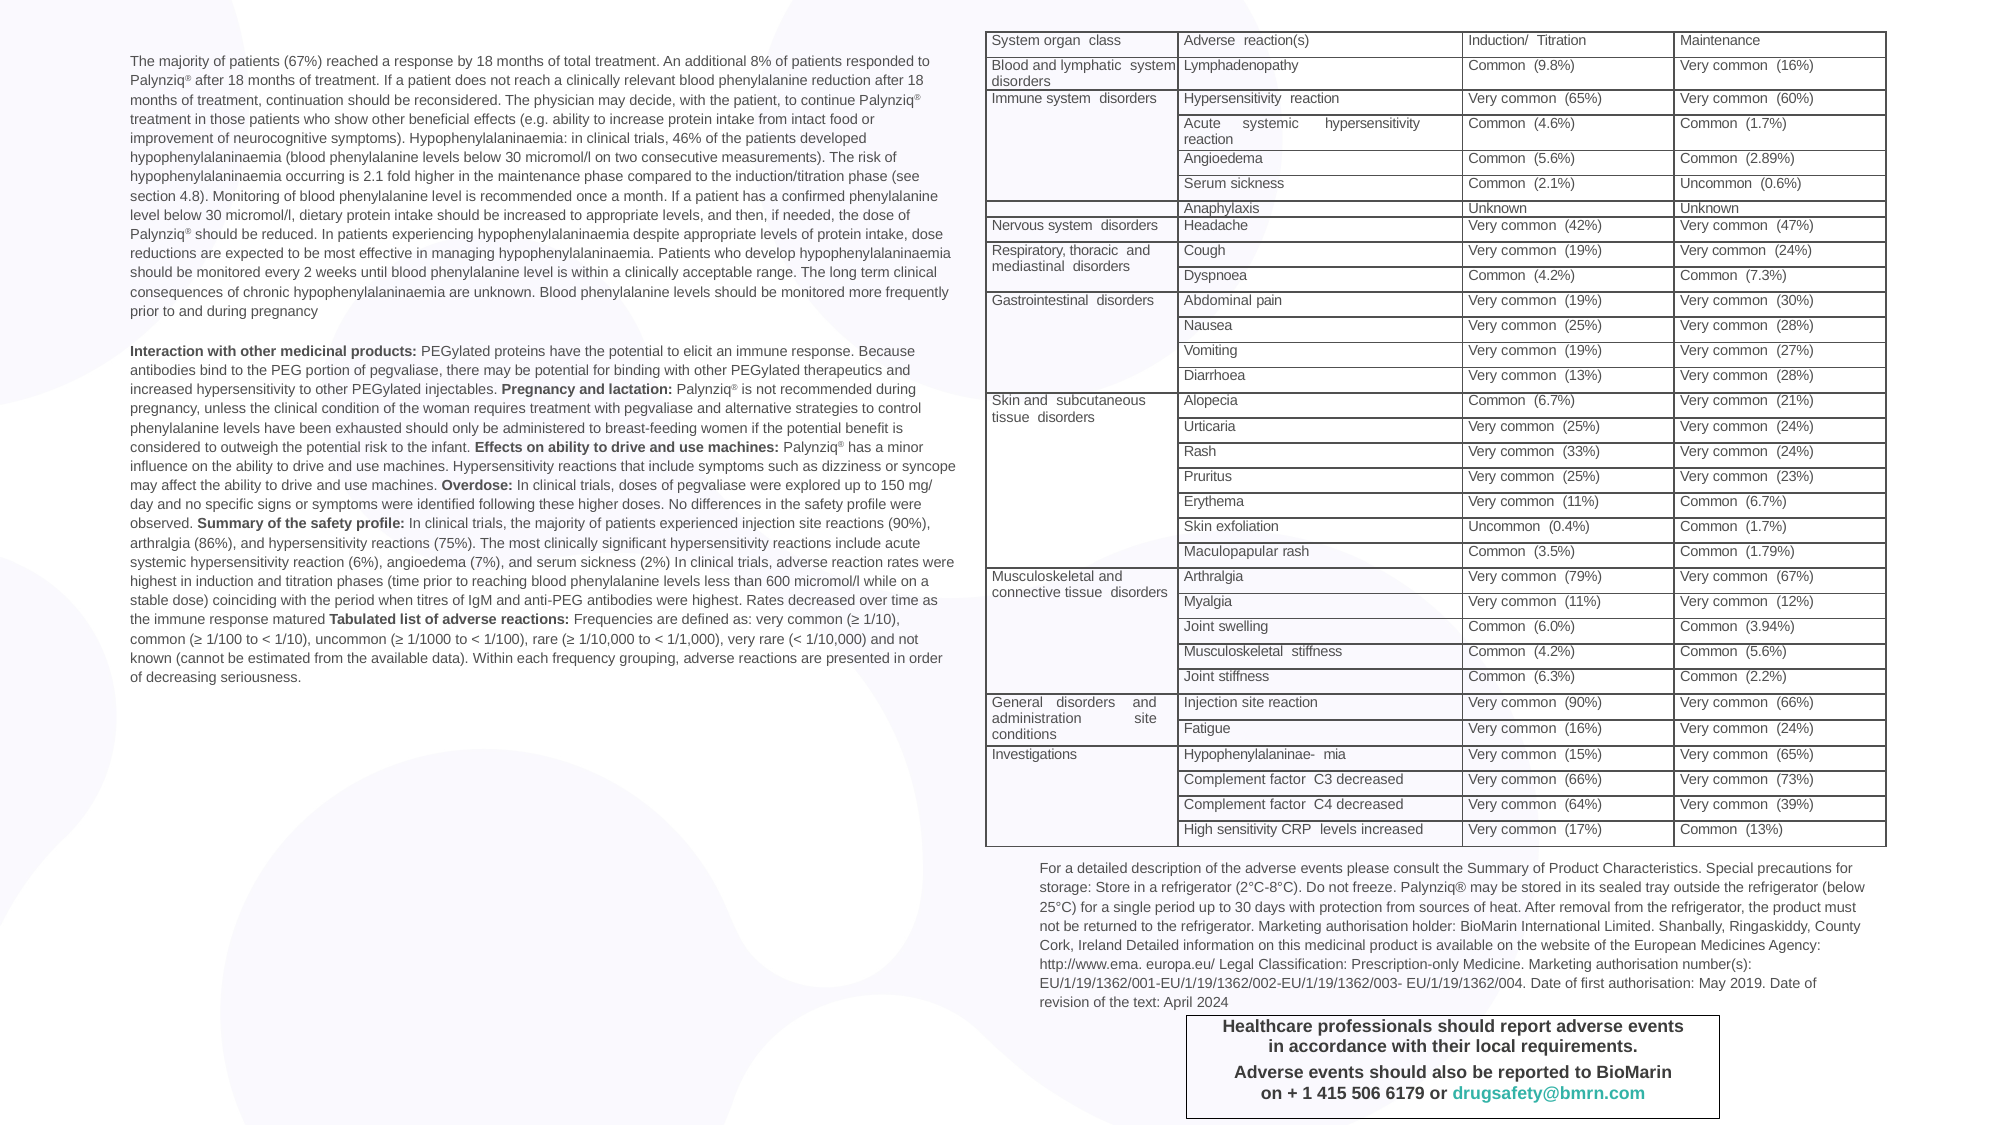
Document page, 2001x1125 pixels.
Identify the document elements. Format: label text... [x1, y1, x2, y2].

table_cell Dyspnoea [1179, 268, 1462, 291]
table_cell Maculopapular rash [1179, 544, 1462, 567]
table_cell Injection site reaction [1179, 695, 1462, 719]
table_cell Vomiting [1179, 343, 1462, 367]
table_cell Musculoskeletal and connective tissue disorders [987, 569, 1177, 693]
table_cell Very common (67%) [1675, 569, 1885, 593]
table_cell Common (1.7%) [1675, 116, 1885, 150]
table_cell Common (7.3%) [1675, 268, 1885, 291]
table_cell Immune system disorders [987, 91, 1177, 200]
table_cell Very common (90%) [1463, 695, 1673, 719]
table_cell Very common (25%) [1463, 469, 1673, 492]
table_cell Very common (11%) [1463, 494, 1673, 517]
table_cell Common (6.0%) [1463, 619, 1673, 643]
table_cell Very common (13%) [1463, 368, 1673, 392]
table_cell Skin exfoliation [1179, 519, 1462, 542]
table_cell Very common (30%) [1675, 293, 1885, 316]
table_cell Very common (19%) [1463, 343, 1673, 367]
table_cell Common (5.6%) [1675, 645, 1885, 668]
table_header Maintenance [1675, 33, 1885, 57]
table_cell Very common (28%) [1675, 368, 1885, 392]
table_cell Pruritus [1179, 469, 1462, 492]
table_cell Very common (19%) [1463, 243, 1673, 266]
table_cell Nausea [1179, 318, 1462, 342]
table_cell Very common (66%) [1463, 772, 1673, 795]
table_cell Musculoskeletal stiffness [1179, 645, 1462, 668]
table_cell Investigations [987, 747, 1177, 846]
table_cell Myalgia [1179, 594, 1462, 618]
table_cell Skin and subcutaneous tissue disorders [987, 394, 1177, 567]
table_cell Very common (24%) [1675, 243, 1885, 266]
table_cell Blood and lymphatic system disorders [987, 58, 1177, 89]
table_cell Common (6.3%) [1463, 670, 1673, 693]
table_cell Hypersensitivity reaction [1179, 91, 1462, 114]
table_cell Serum sickness [1179, 176, 1462, 200]
table_cell Very common (23%) [1675, 469, 1885, 492]
table_cell Very common (12%) [1675, 594, 1885, 618]
table_cell Very common (28%) [1675, 318, 1885, 342]
table_cell Very common (25%) [1463, 318, 1673, 342]
table_cell Very common (73%) [1675, 772, 1885, 795]
table_cell Very common (66%) [1675, 695, 1885, 719]
table_header System organ class [987, 33, 1177, 57]
table_cell Very common (65%) [1463, 91, 1673, 114]
table_cell Angioedema [1179, 151, 1462, 175]
table_cell Urticaria [1179, 419, 1462, 442]
table_cell Very common (11%) [1463, 594, 1673, 618]
table_cell Respiratory, thoracic and mediastinal disorders [987, 243, 1177, 291]
table_cell Very common (15%) [1463, 747, 1673, 770]
table_cell Common (4.2%) [1463, 268, 1673, 291]
table_cell Common (4.2%) [1463, 645, 1673, 668]
table_cell Nervous system disorders [987, 218, 1177, 241]
table_cell Common (1.79%) [1675, 544, 1885, 567]
table_cell Common (4.6%) [1463, 116, 1673, 150]
table_cell Gastrointestinal disorders [987, 293, 1177, 392]
table_cell Common (5.6%) [1463, 151, 1673, 175]
table_cell High sensitivity CRP levels increased [1179, 822, 1462, 846]
table_cell Uncommon (0.4%) [1463, 519, 1673, 542]
table_cell Unknown [1463, 202, 1673, 216]
table_cell Acute systemic hypersensitivity reaction [1179, 116, 1462, 150]
table_cell Common (2.1%) [1463, 176, 1673, 200]
text_box The majority of patients (67%) reached a response by 18 months of total treatment. An additional 8% of patients responded to Palynziq® after 18 months of treatment. If a patient does not reach a clinically relevant blood phenylalanine reduction after 18 months of treatment, continuation should be reconsidered. The physician may decide, with the patient, to continue Palynziq® treatment in those patients who show other beneficial effects (e.g. ability to increase protein intake from intact food or improvement of neurocognitive symptoms). Hypophenylalaninaemia: in clinical trials, 46% of the patients developed hypophenylalaninaemia (blood phenylalanine levels below 30 micromol/l on two consecutive measurements). The risk of hypophenylalaninaemia occurring is 2.1 fold higher in the maintenance phase compared to the induction/titration phase (see section 4.8). Monitoring of blood phenylalanine level is recommended once a month. If a patient has a confirmed phenylalanine level below 30 micromol/l, dietary protein intake should be increased to appropriate levels, and then, if needed, the dose of Palynziq® should be reduced. In patients experiencing hypophenylalaninaemia despite appropriate levels of protein intake, dose reductions are expected to be most effective in managing hypophenylalaninaemia. Patients who develop hypophenylalaninaemia should be monitored every 2 weeks until blood phenylalanine level is within a clinically acceptable range. The long term clinical consequences of chronic hypophenylalaninaemia are unknown. Blood phenylalanine levels should be monitored more frequently prior to and during pregnancy Interaction with other medicinal products: PEGylated proteins have the potential to elicit an immune response. Because antibodies bind to the PEG portion of pegvaliase, there may be potential for binding with other PEGylated therapeutics and increased hypersensitivity to other PEGylated injectables. Pregnancy and lactation: Palynziq® is not recommended during pregnancy, unless the clinical condition of the woman requires treatment with pegvaliase and alternative strategies to control phenylalanine levels have been exhausted should only be administered to breast-feeding women if the potential benefit is considered to outweigh the potential risk to the infant. Effects on ability to drive and use machines: Palynziq® has a minor influence on the ability to drive and use machines. Hypersensitivity reactions that include symptoms such as dizziness or syncope may affect the ability to drive and use machines. Overdose: In clinical trials, doses of pegvaliase were explored up to 150 mg/ day and no specific signs or symptoms were identified following these higher doses. No differences in the safety profile were observed. Summary of the safety profile: In clinical trials, the majority of patients experienced injection site reactions (90%), arthralgia (86%), and hypersensitivity reactions (75%). The most clinically significant hypersensitivity reactions include acute systemic hypersensitivity reaction (6%), angioedema (7%), and serum sickness (2%) In clinical trials, adverse reaction rates were highest in induction and titration phases (time prior to reaching blood phenylalanine levels less than 600 micromol/l while on a stable dose) coinciding with the period when titres of IgM and anti-PEG antibodies were highest. Rates decreased over time as the immune response matured Tabulated list of adverse reactions: Frequencies are defined as: very common (≥ 1/10), common (≥ 1/100 to < 1/10), uncommon (≥ 1/1000 to < 1/100), rare (≥ 1/10,000 to < 1/1,000), very rare (< 1/10,000) and not known (cannot be estimated from the available data). Within each frequency grouping, adverse reactions are presented in order of decreasing seriousness. [115, 43, 972, 997]
table_cell Common (9.8%) [1463, 58, 1673, 89]
table_cell Complement factor C3 decreased [1179, 772, 1462, 795]
table_cell Anaphylaxis [1179, 202, 1462, 216]
text_box Healthcare professionals should report adverse events in accordance with their local requirements. Adverse events should also be reported to BioMarin on + 1 415 506 6179 or drugsafety@bmrn.com [1186, 1015, 1720, 1119]
table_cell Very common (16%) [1463, 721, 1673, 745]
text_box For a detailed description of the adverse events please consult the Summary of Product Characteristics. Special precautions for storage: Store in a refrigerator (2°C-8°C). Do not freeze. Palynziq® may be stored in its sealed tray outside the refrigerator (below 25°C) for a single period up to 30 days with protection from sources of heat. After removal from the refrigerator, the product must not be returned to the refrigerator. Marketing authorisation holder: BioMarin International Limited. Shanbally, Ringaskiddy, County Cork, Ireland Detailed information on this medicinal product is available on the website of the European Medicines Agency: http://www.ema. europa.eu/ Legal Classification: Prescription-only Medicine. Marketing authorisation number(s): EU/1/19/1362/001-EU/1/19/1362/002-EU/1/19/1362/003- EU/1/19/1362/004. Date of first authorisation: May 2019. Date of revision of the text: April 2024 [1024, 849, 1882, 1019]
table_cell Very common (17%) [1463, 822, 1673, 846]
table_cell Very common (79%) [1463, 569, 1673, 593]
table_cell Very common (21%) [1675, 394, 1885, 417]
table_cell Fatigue [1179, 721, 1462, 745]
table_cell Cough [1179, 243, 1462, 266]
table_cell Very common (65%) [1675, 747, 1885, 770]
table_header Adverse reaction(s) [1179, 33, 1462, 57]
table_cell Arthralgia [1179, 569, 1462, 593]
table_cell Rash [1179, 444, 1462, 467]
table_cell Uncommon (0.6%) [1675, 176, 1885, 200]
table_cell Joint stiffness [1179, 670, 1462, 693]
table_cell Very common (60%) [1675, 91, 1885, 114]
table_cell Very common (16%) [1675, 58, 1885, 89]
table_cell Very common (39%) [1675, 797, 1885, 820]
table_cell Unknown [1675, 202, 1885, 216]
table_cell Common (3.5%) [1463, 544, 1673, 567]
table_cell Very common (27%) [1675, 343, 1885, 367]
table_cell Common (6.7%) [1463, 394, 1673, 417]
table_cell Alopecia [1179, 394, 1462, 417]
table_cell Erythema [1179, 494, 1462, 517]
table_cell Common (2.2%) [1675, 670, 1885, 693]
table_cell Headache [1179, 218, 1462, 241]
table_cell Very common (42%) [1463, 218, 1673, 241]
table_cell Very common (64%) [1463, 797, 1673, 820]
table_cell Hypophenylalaninae- mia [1179, 747, 1462, 770]
table_cell Abdominal pain [1179, 293, 1462, 316]
table_cell Very common (24%) [1675, 444, 1885, 467]
table_cell Very common (24%) [1675, 419, 1885, 442]
table_cell Very common (24%) [1675, 721, 1885, 745]
table_cell Common (13%) [1675, 822, 1885, 846]
table_cell Common (1.7%) [1675, 519, 1885, 542]
table_header Induction/ Titration [1463, 33, 1673, 57]
table_cell Common (6.7%) [1675, 494, 1885, 517]
table_cell Very common (25%) [1463, 419, 1673, 442]
table_cell Very common (47%) [1675, 218, 1885, 241]
table_cell Joint swelling [1179, 619, 1462, 643]
picture [0, 0, 2001, 1125]
table_cell Complement factor C4 decreased [1179, 797, 1462, 820]
table_cell Common (3.94%) [1675, 619, 1885, 643]
table_cell Diarrhoea [1179, 368, 1462, 392]
table_cell Lymphadenopathy [1179, 58, 1462, 89]
table_cell Very common (19%) [1463, 293, 1673, 316]
table_cell [987, 202, 1177, 216]
table_cell Common (2.89%) [1675, 151, 1885, 175]
table_cell Very common (33%) [1463, 444, 1673, 467]
table_cell General disorders and administration site conditions [987, 695, 1177, 745]
